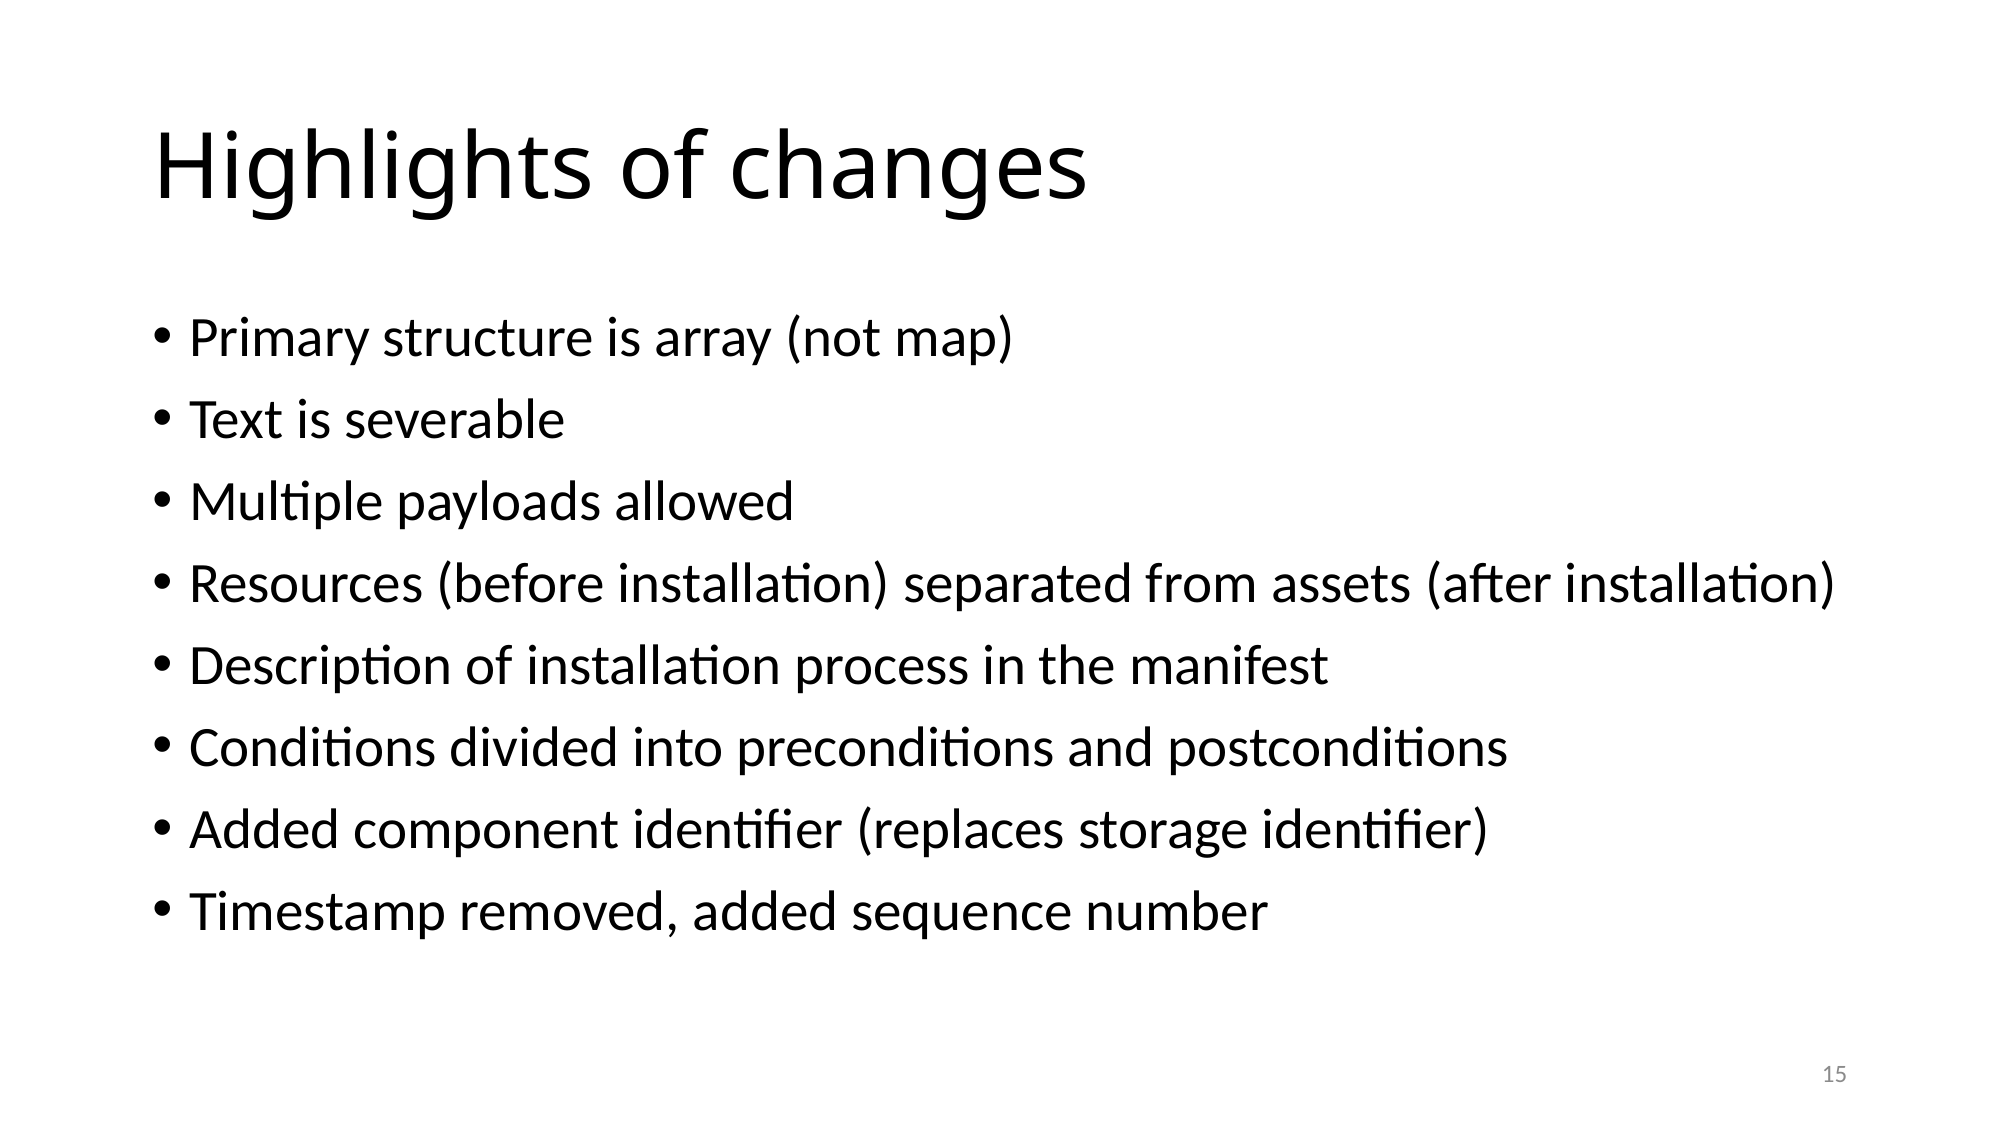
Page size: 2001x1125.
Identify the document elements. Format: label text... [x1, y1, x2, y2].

title Highlights of changes [137, 59, 1863, 278]
list Primary structure is array (not map) Text is severable Multiple payloads allowed Resources (before installation) separated from assets (after installation) Description of installation process in the manifest Conditions divided into preconditions and postconditions Added component identifier (replaces storage identifier) Timestamp removed, added sequence number [137, 299, 1863, 1014]
slide_number 15 [1412, 1042, 1863, 1103]
